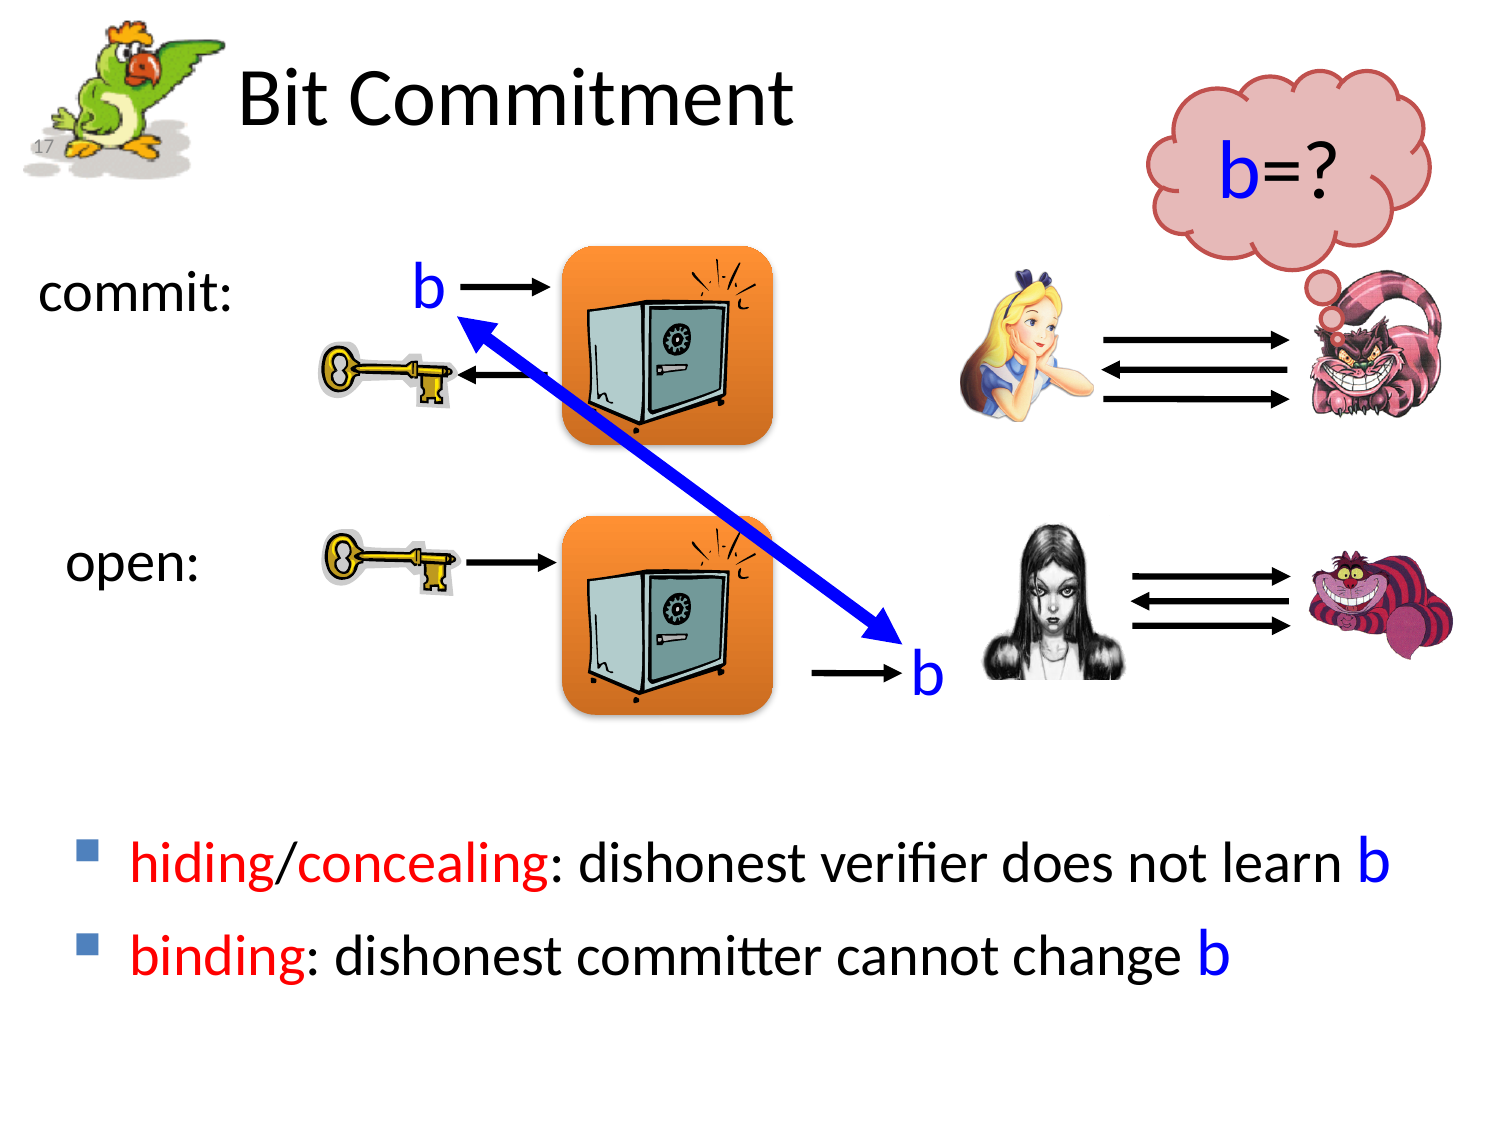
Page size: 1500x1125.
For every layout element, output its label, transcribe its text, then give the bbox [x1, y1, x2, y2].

text_box hiding/concealing: dishonest verifier does not learn b binding: dishonest committer cannot change b [58, 808, 1453, 1067]
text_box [811, 620, 985, 699]
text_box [972, 515, 1454, 680]
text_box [319, 527, 451, 598]
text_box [456, 316, 903, 645]
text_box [562, 245, 774, 314]
title Bit Commitment [222, 35, 1372, 176]
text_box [960, 269, 1442, 423]
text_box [396, 234, 551, 313]
text_box open: [50, 515, 285, 610]
text_box b=? [1146, 68, 1432, 267]
text_box commit: [23, 246, 258, 340]
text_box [562, 652, 774, 716]
picture [23, 0, 226, 200]
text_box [316, 339, 451, 411]
